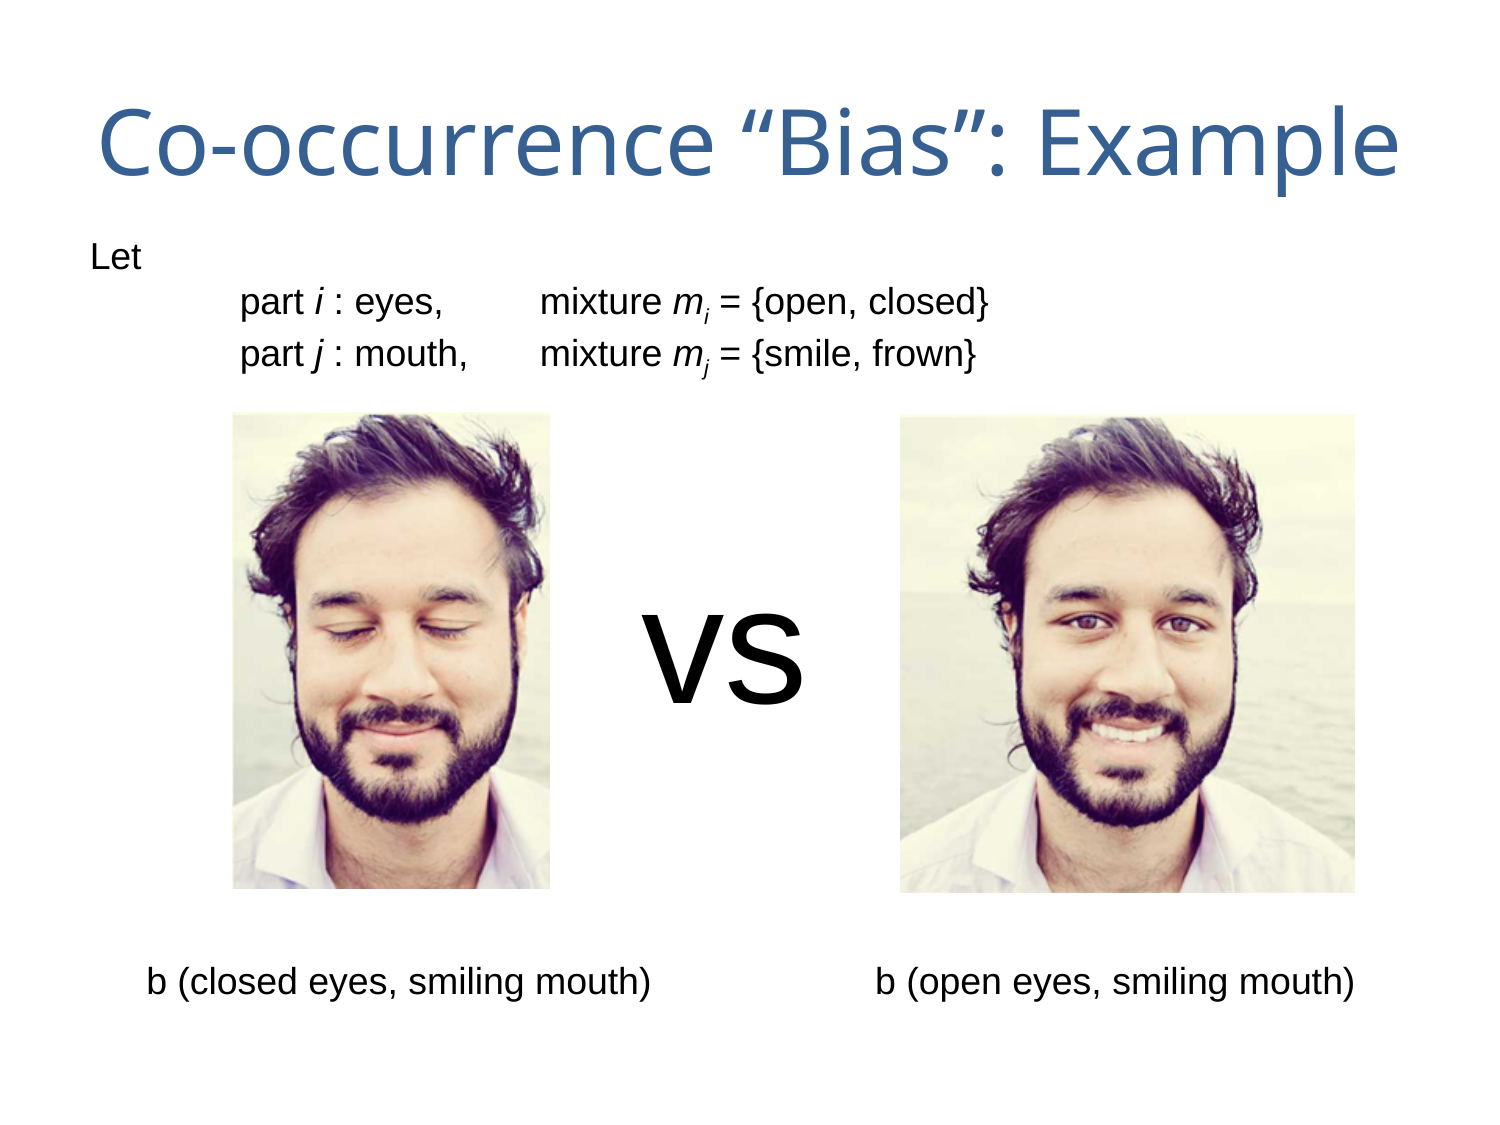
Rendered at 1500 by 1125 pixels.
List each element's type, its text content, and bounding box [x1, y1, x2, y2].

text_box Let part i : eyes, mixture mi = {open, closed} part j : mouth, mixture mj = {smile, frown} [74, 224, 1128, 387]
text_box b (closed eyes, smiling mouth) b (open eyes, smiling mouth) [99, 949, 1475, 1010]
title Co-occurrence “Bias”: Example [75, 45, 1425, 233]
picture [231, 412, 550, 890]
text_box vs [624, 529, 825, 745]
picture [899, 413, 1355, 893]
